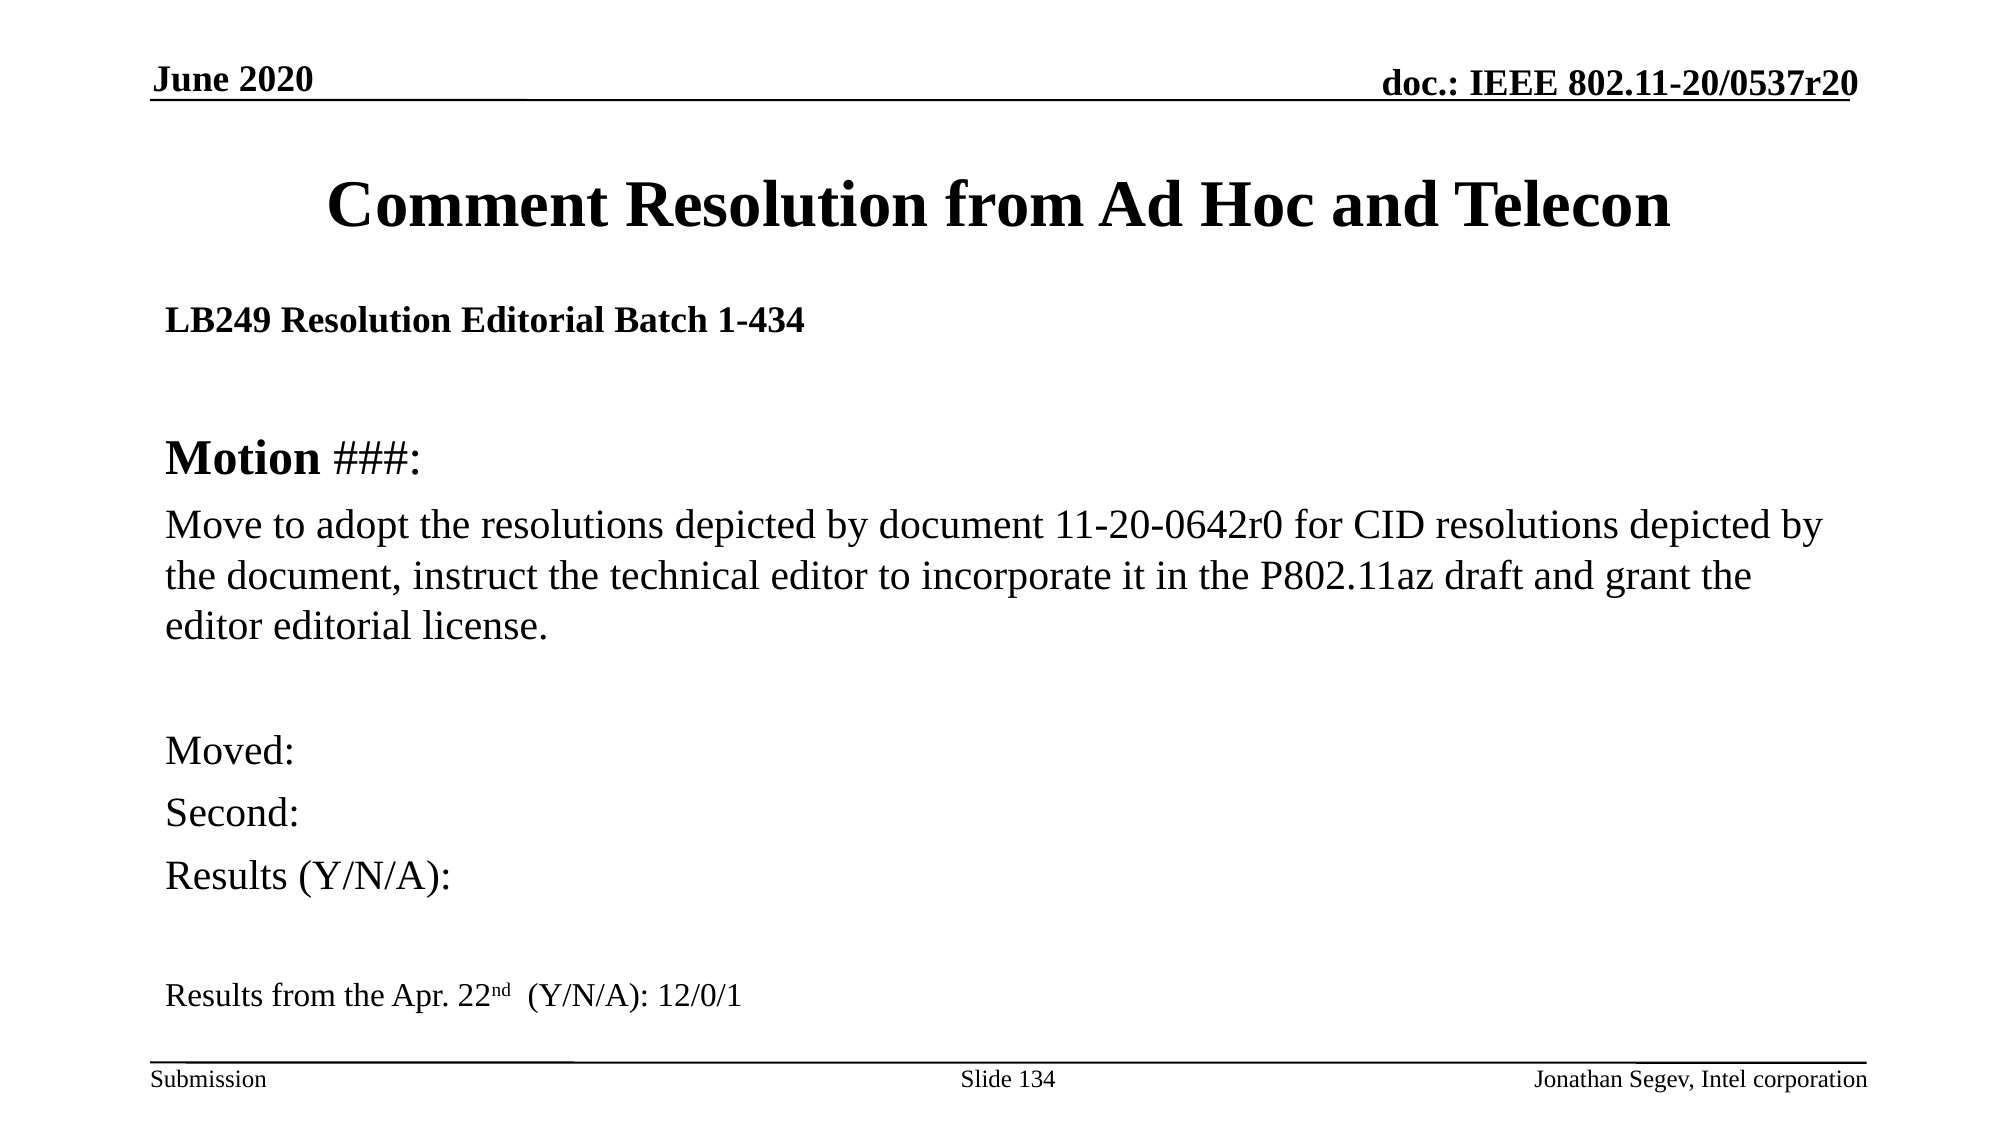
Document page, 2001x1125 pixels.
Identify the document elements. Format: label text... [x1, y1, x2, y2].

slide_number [152, 54, 563, 100]
slide_number Slide 134 [950, 1061, 1067, 1123]
list LB249 Resolution Editorial Batch 1-434 Motion ###: Move to adopt the resolutions depicted by document 11-20-0642r0 for CID resolutions depicted by the document, instruct the technical editor to incorporate it in the P802.11az draft and grant the editor editorial license. Moved: Second: Results (Y/N/A): Results from the Apr. 22nd (Y/N/A): 12/0/1 [149, 286, 1850, 1000]
footer Jonathan Segev, Intel corporation [1171, 1061, 1869, 1093]
title Comment Resolution from Ad Hoc and Telecon [149, 112, 1850, 286]
